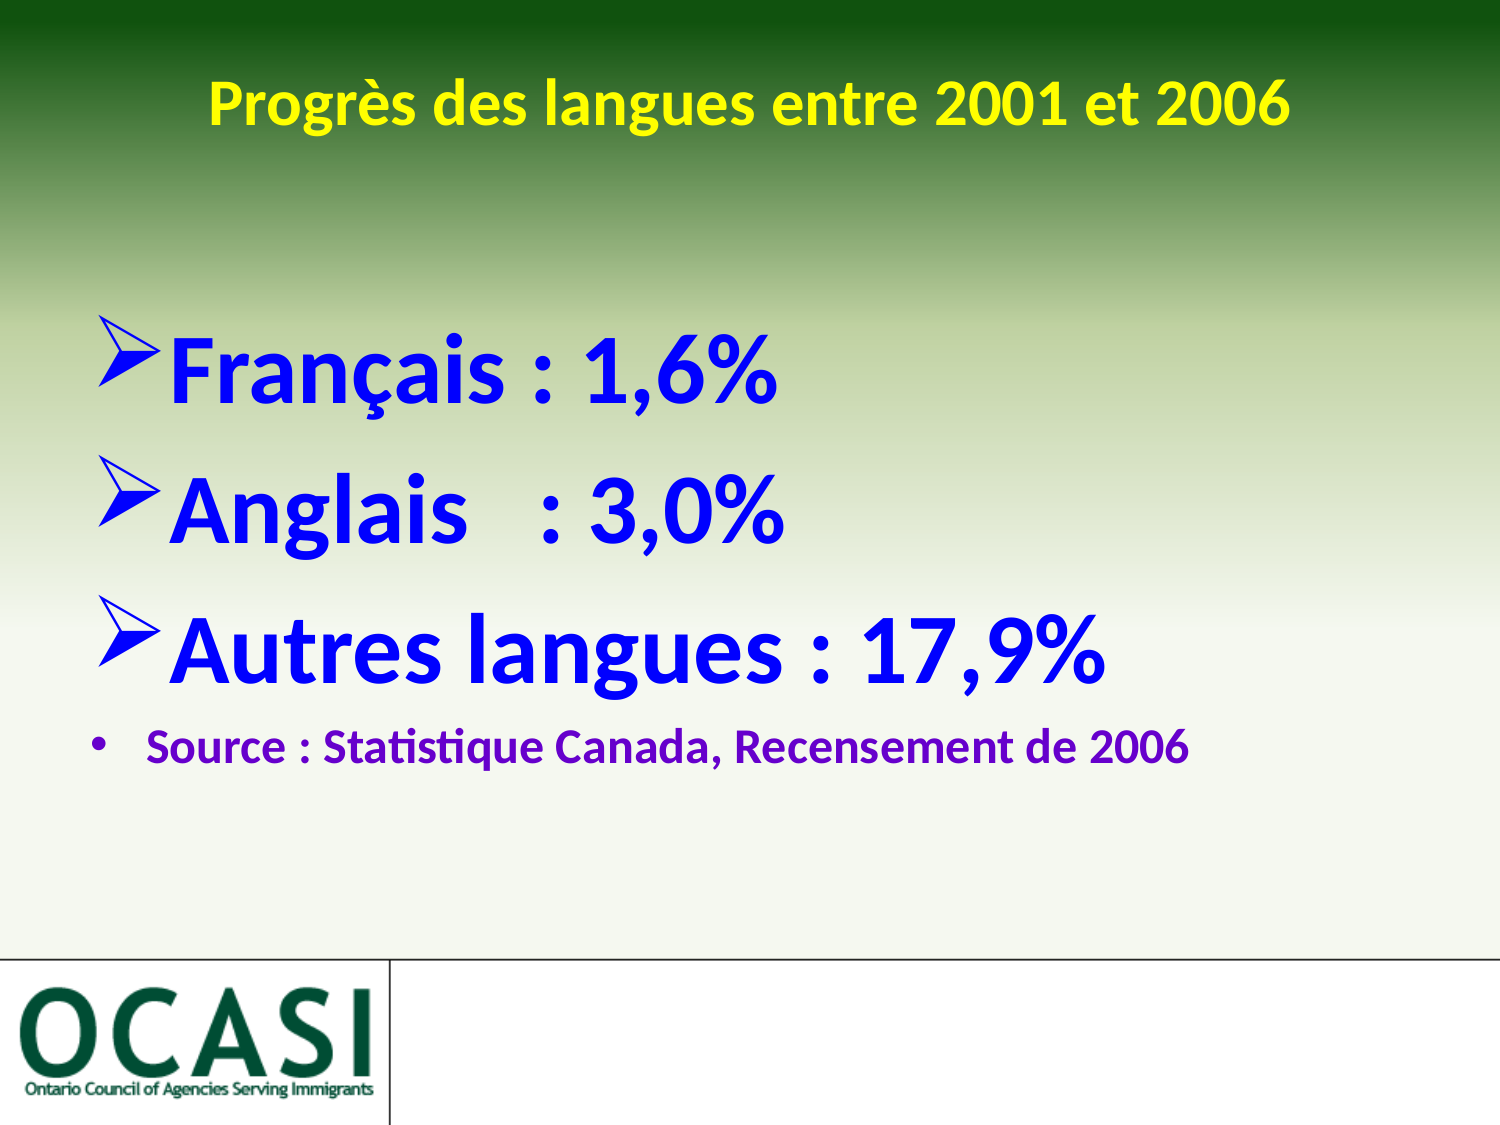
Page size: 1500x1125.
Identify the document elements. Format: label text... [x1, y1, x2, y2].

title Progrès des langues entre 2001 et 2006 [75, 45, 1425, 196]
list Français : 1,6% Anglais : 3,0% Autres langues : 17,9% Source : Statistique Canada, Recensement de 2006 [75, 196, 1425, 929]
picture [0, 0, 1500, 1125]
